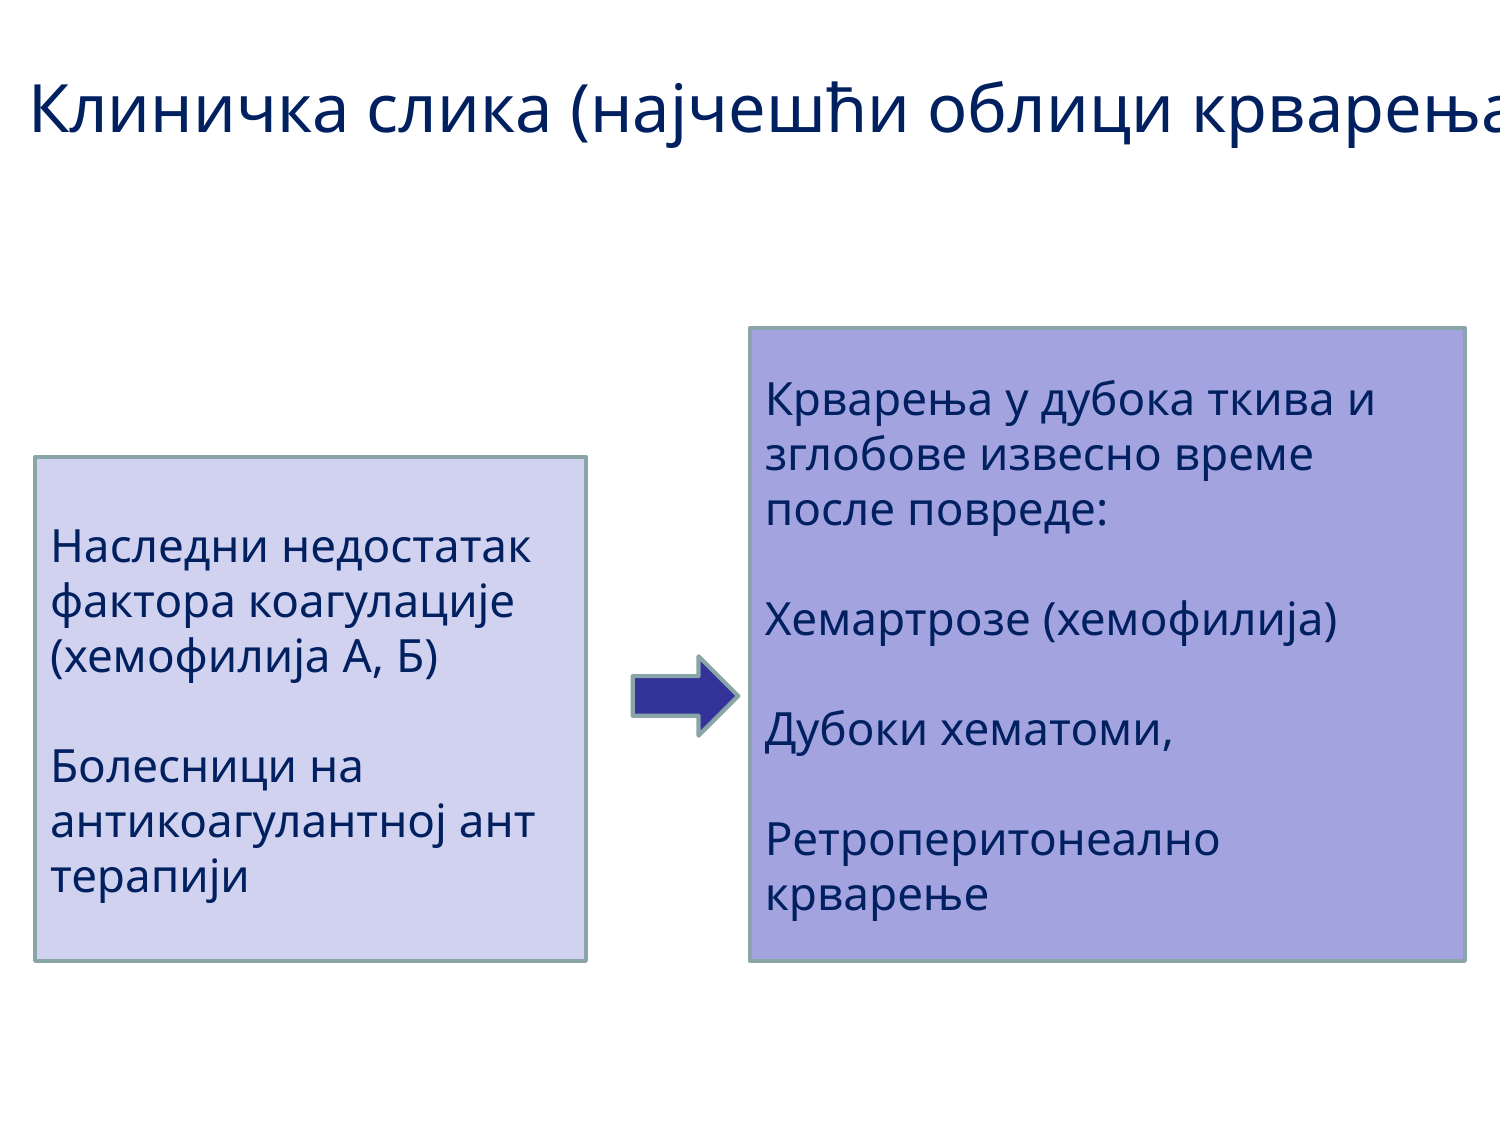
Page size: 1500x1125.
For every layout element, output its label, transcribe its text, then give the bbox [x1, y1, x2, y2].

text_box [630, 654, 741, 738]
text_box Крварења у дубока ткива и зглобове извесно време после повреде: Хемартрозе (хемофилија) Дубоки хематоми, Ретроперитонеално крварење [748, 326, 1467, 963]
text_box Клиничка слика (најчешћи облици крварења) [13, 58, 1500, 154]
text_box Наследни недостатак фактора коагулације (хемофилија А, Б) Болесници на антикоагулантној ант терапији [33, 455, 588, 963]
